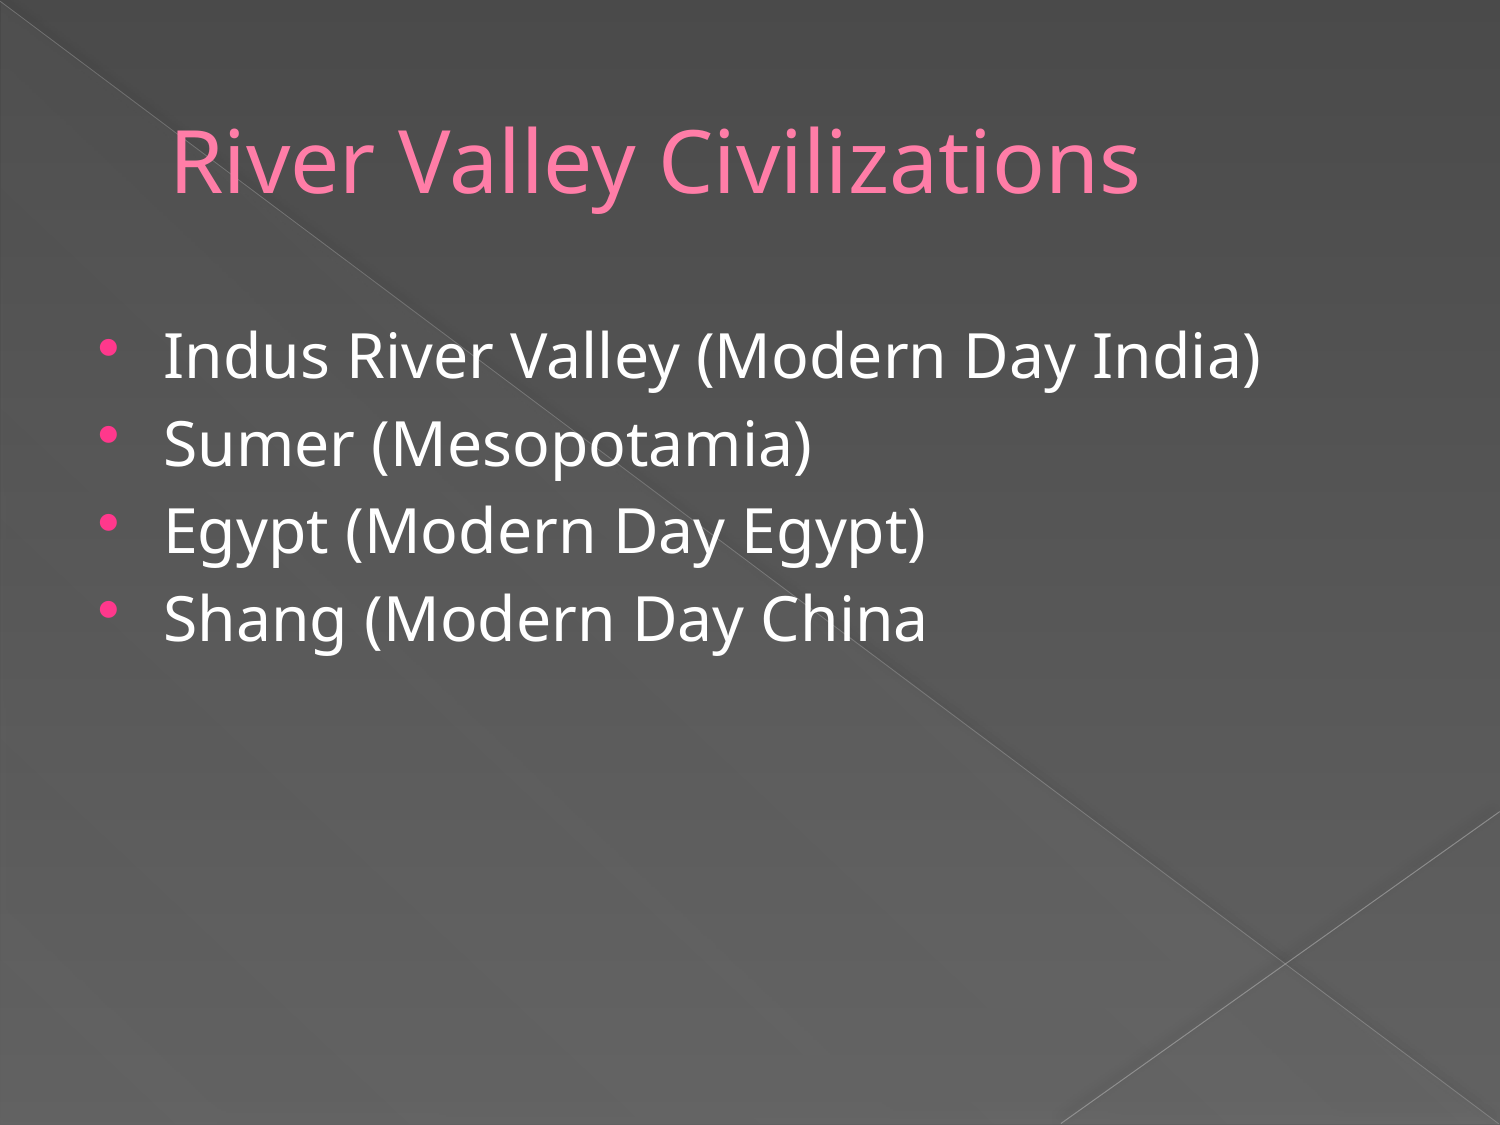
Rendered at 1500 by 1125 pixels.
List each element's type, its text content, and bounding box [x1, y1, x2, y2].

title River Valley Civilizations [75, 43, 1425, 274]
list Indus River Valley (Modern Day India) Sumer (Mesopotamia) Egypt (Modern Day Egypt) Shang (Modern Day China [75, 308, 1425, 1059]
